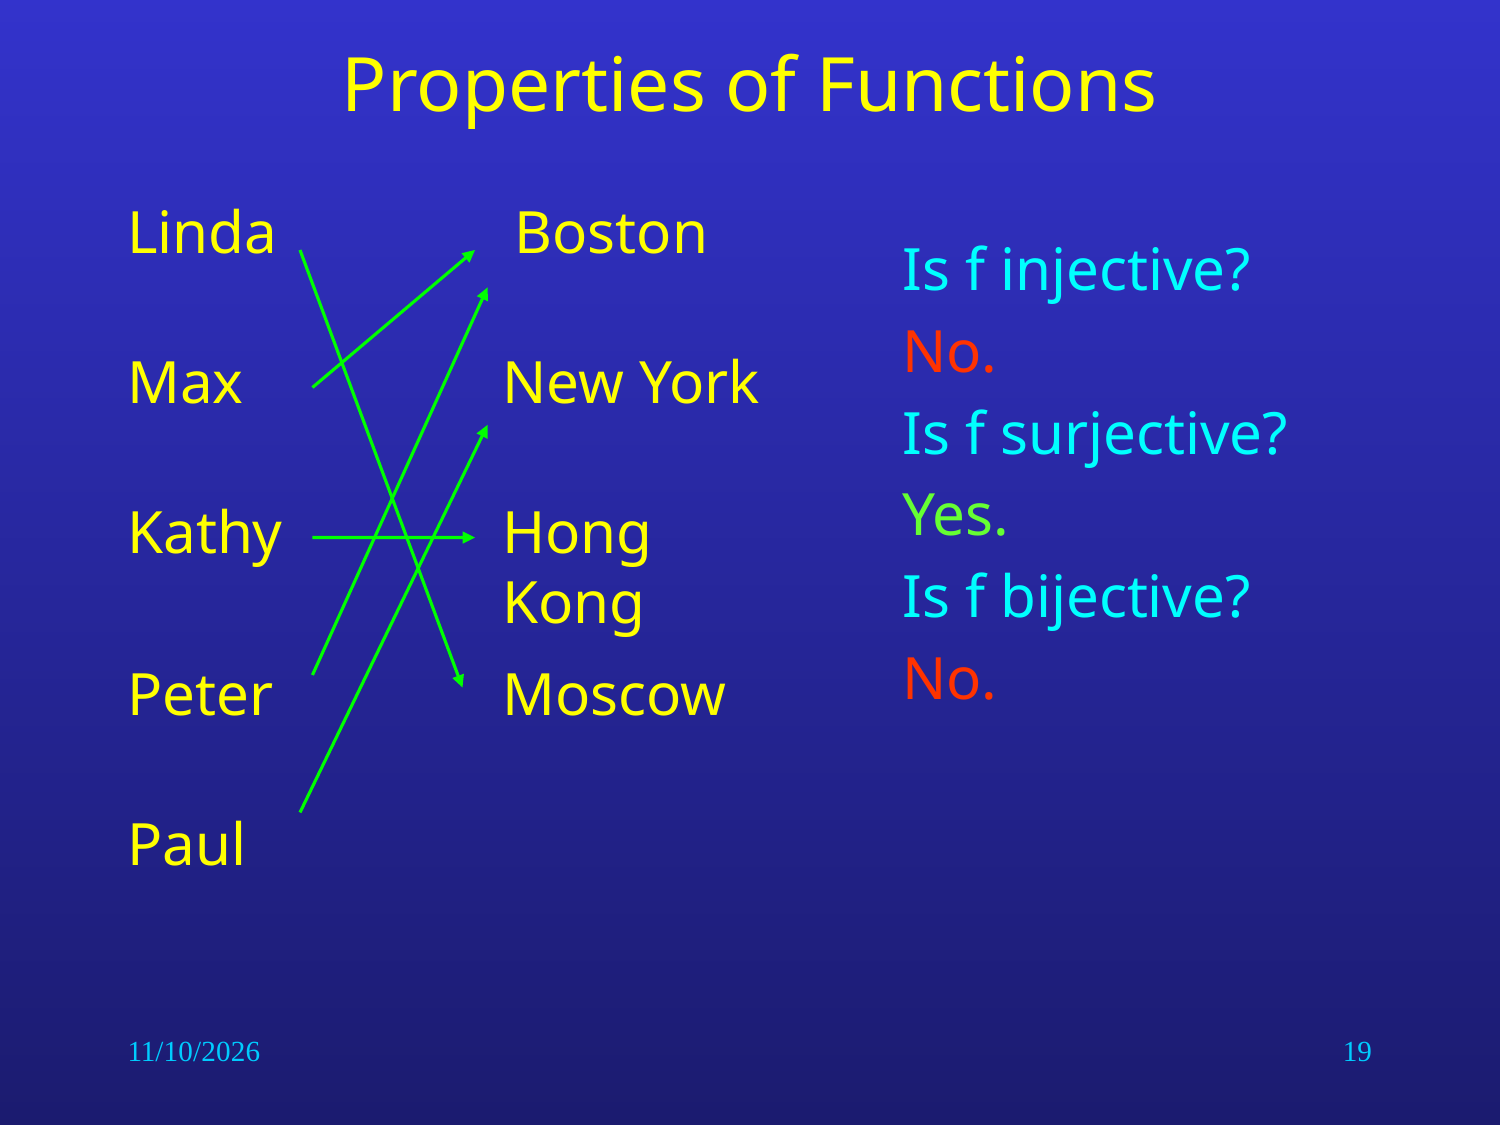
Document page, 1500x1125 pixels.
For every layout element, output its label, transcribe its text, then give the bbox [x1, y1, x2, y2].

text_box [112, 187, 825, 736]
text_box Paul [112, 800, 413, 885]
list Is f injective? No. Is f surjective? Yes. Is f bijective? No. [887, 224, 1438, 938]
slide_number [112, 1025, 425, 1100]
title Properties of Functions [112, 24, 1388, 138]
slide_number 19 [1074, 1025, 1388, 1100]
